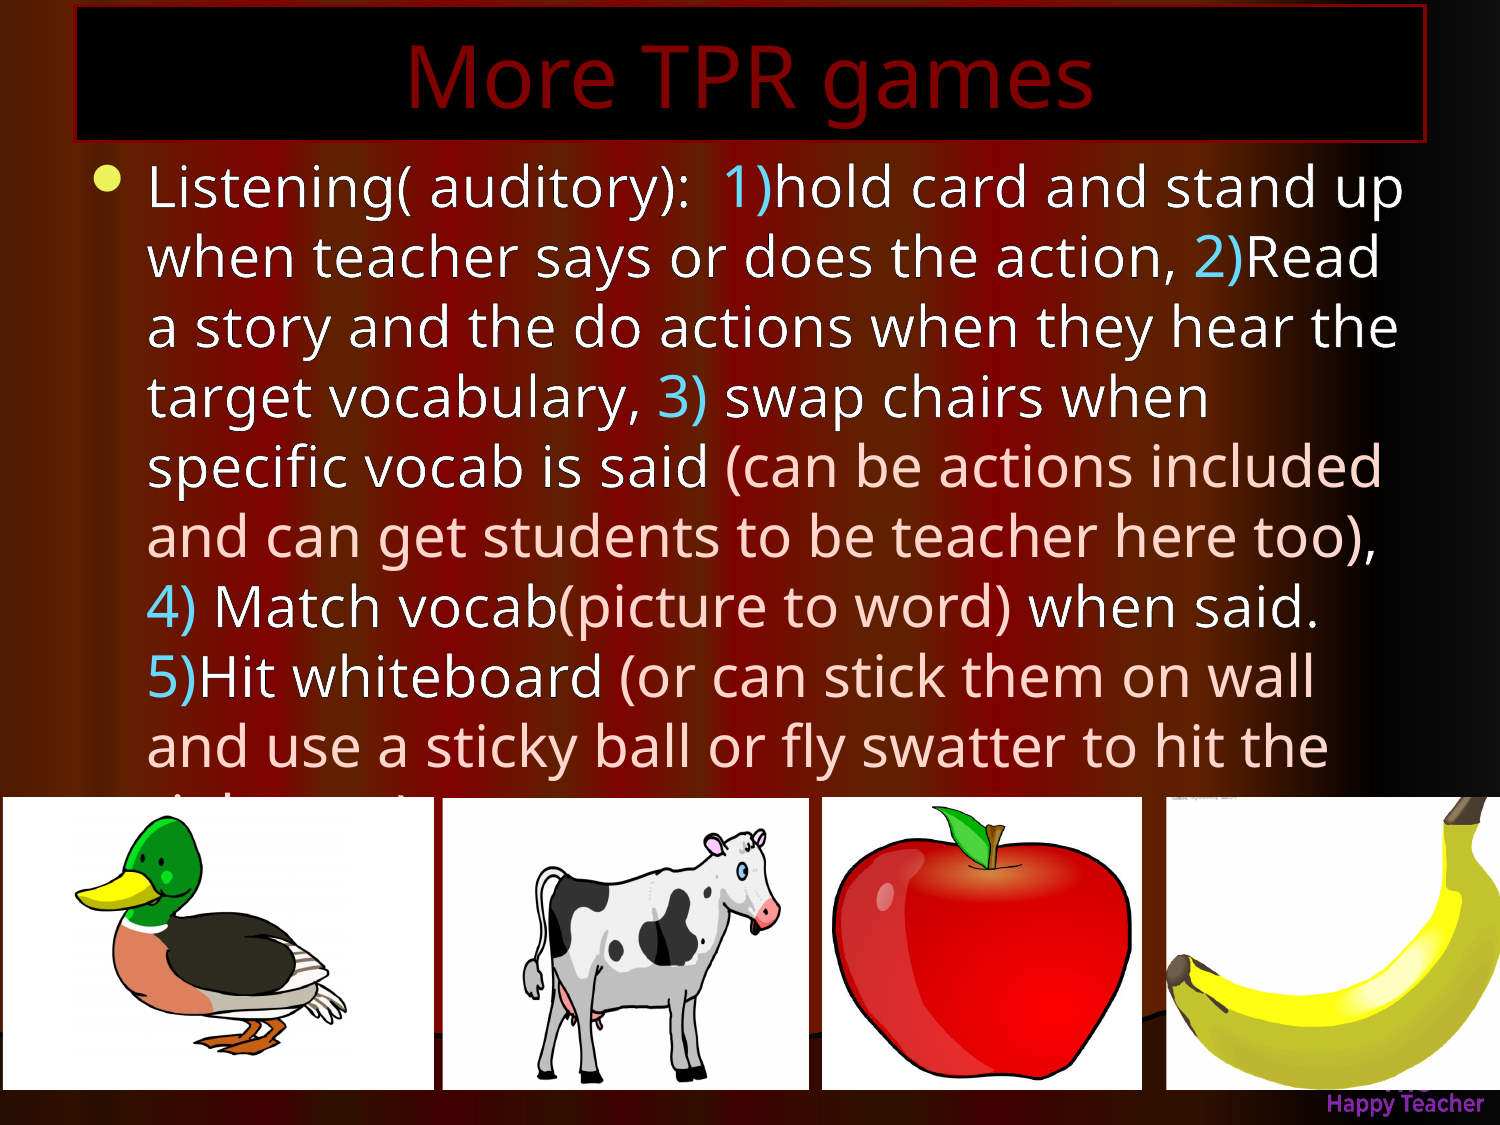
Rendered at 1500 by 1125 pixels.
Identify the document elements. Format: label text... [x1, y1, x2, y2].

picture [822, 797, 1142, 1090]
list Listening( auditory): 1)hold card and stand up when teacher says or does the action, 2)Read a story and the do actions when they hear the target vocabulary, 3) swap chairs when specific vocab is said (can be actions included and can get students to be teacher here too), 4) Match vocab(picture to word) when said. 5)Hit whiteboard (or can stick them on wall and use a sticky ball or fly swatter to hit the right one) [74, 141, 1426, 842]
title More TPR games [73, 4, 1427, 143]
picture [442, 770, 809, 1090]
picture [1166, 797, 1500, 1117]
picture [2, 797, 434, 1090]
